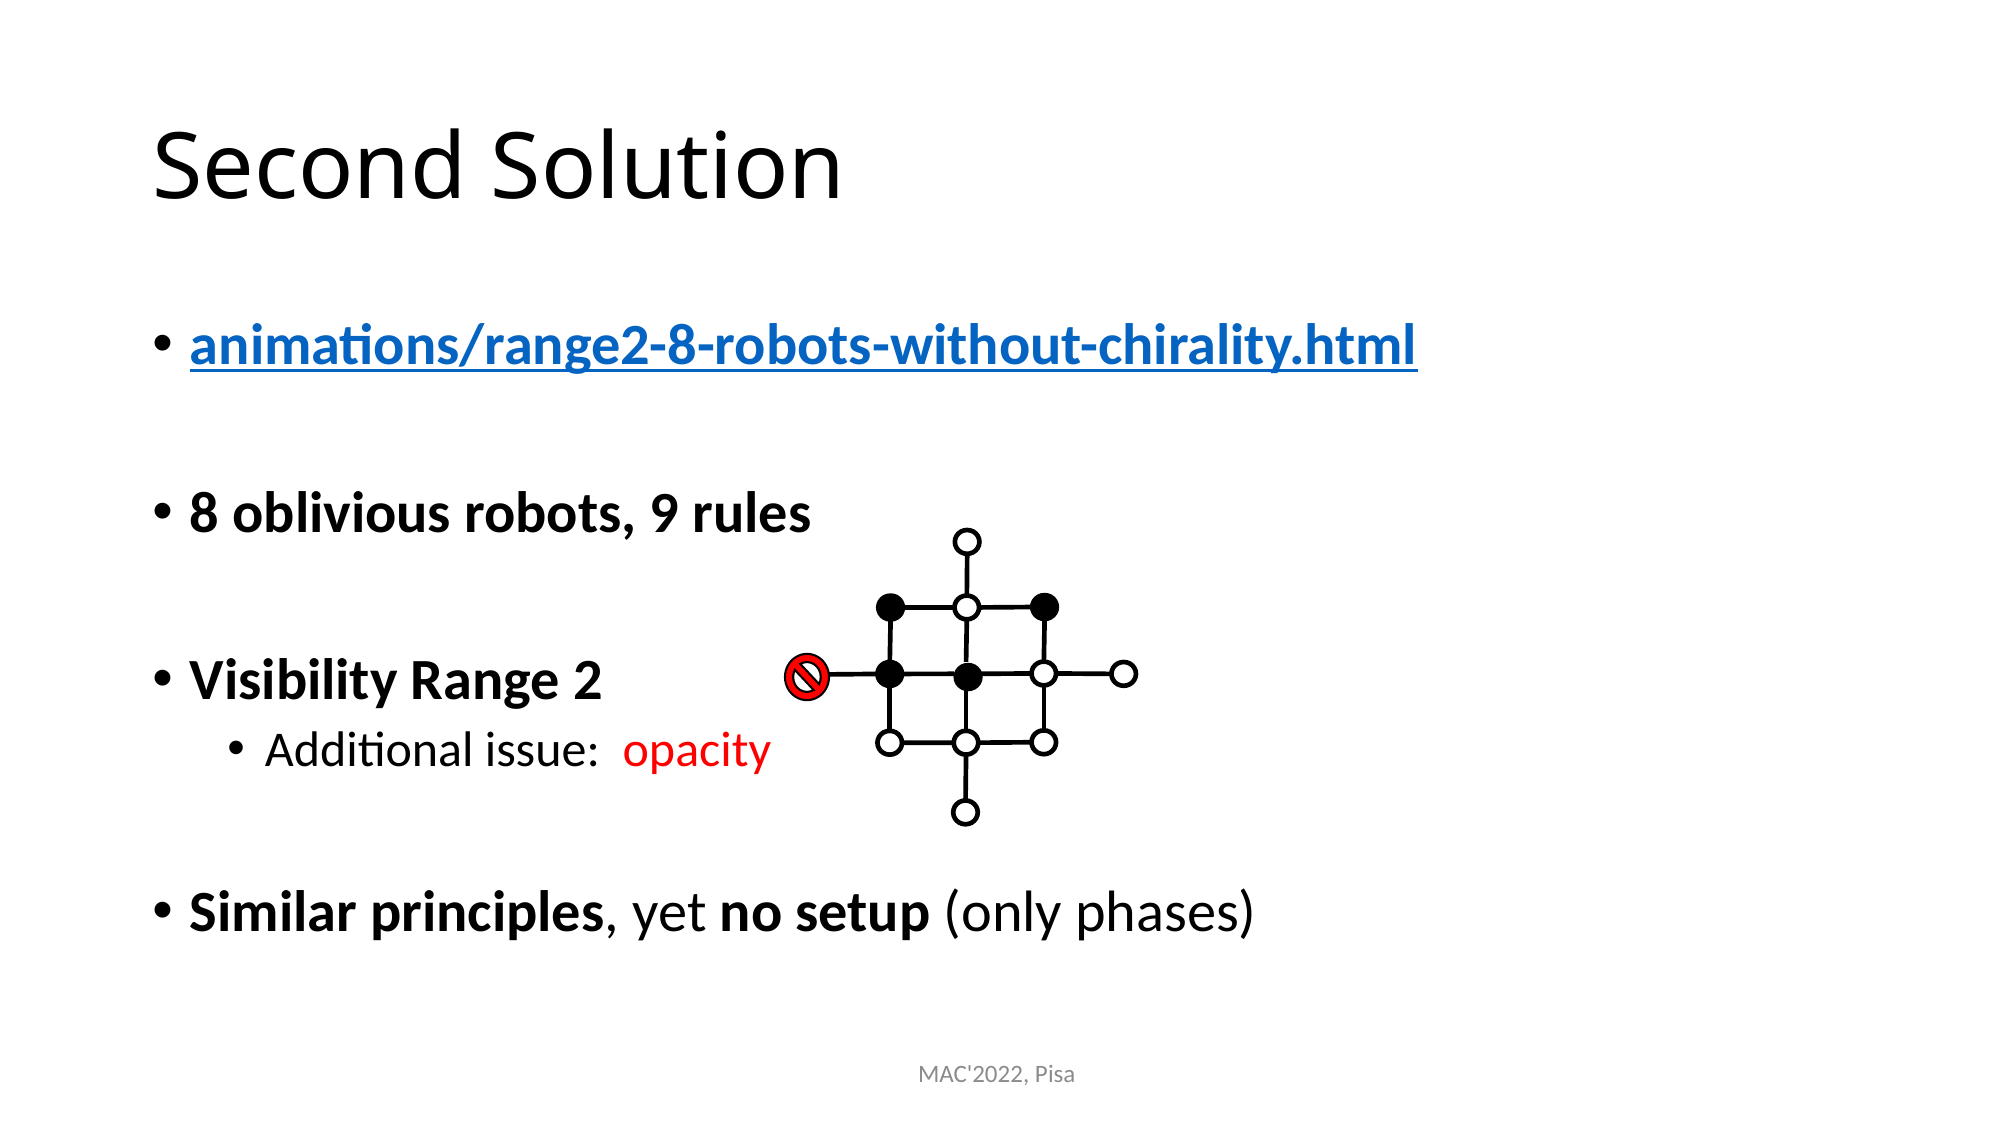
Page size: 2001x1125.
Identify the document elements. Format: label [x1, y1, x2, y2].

list [137, 216, 1863, 1014]
text_box [784, 529, 1137, 825]
title [137, 59, 1863, 216]
footer [662, 1042, 1338, 1103]
